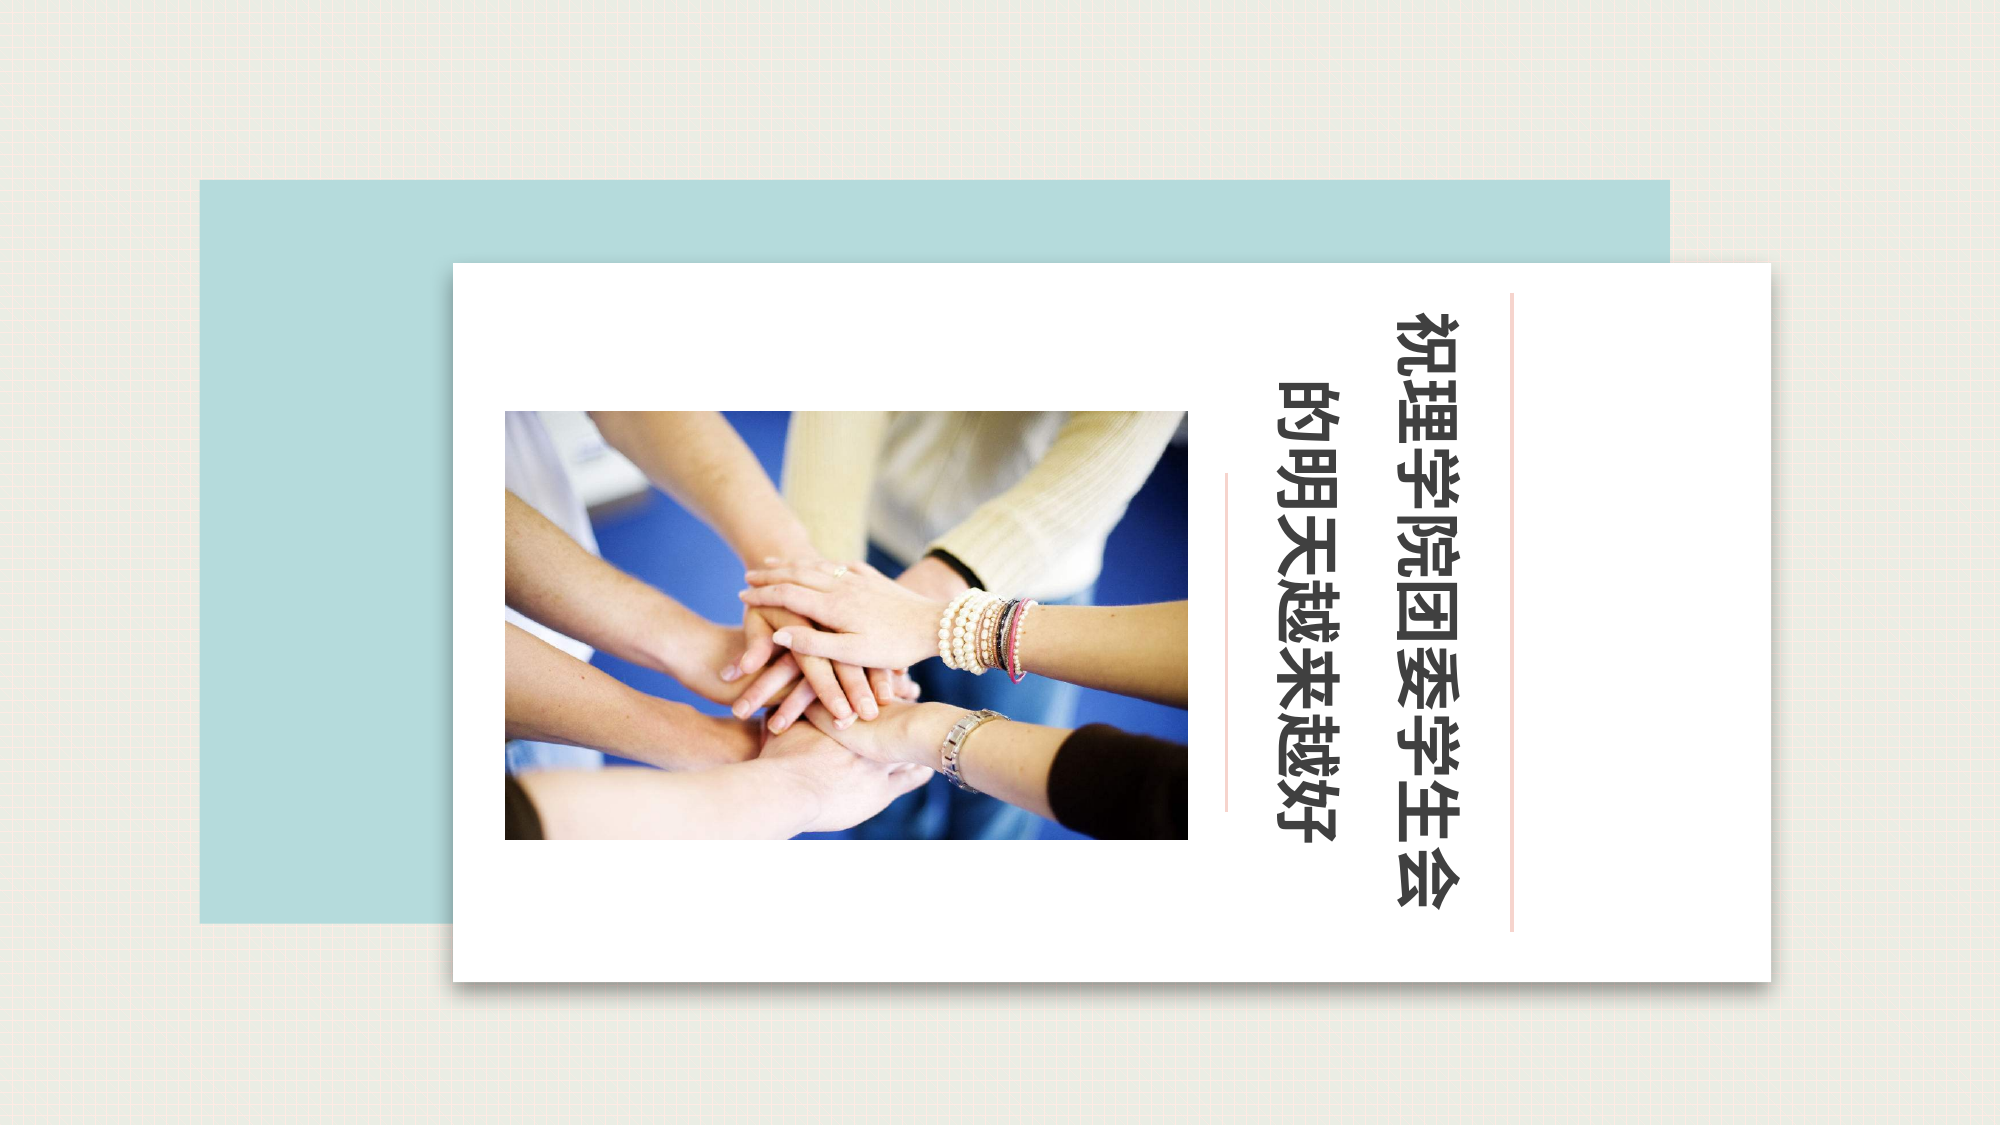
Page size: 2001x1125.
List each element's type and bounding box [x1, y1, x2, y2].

text_box [199, 179, 1772, 983]
picture [505, 411, 1188, 840]
